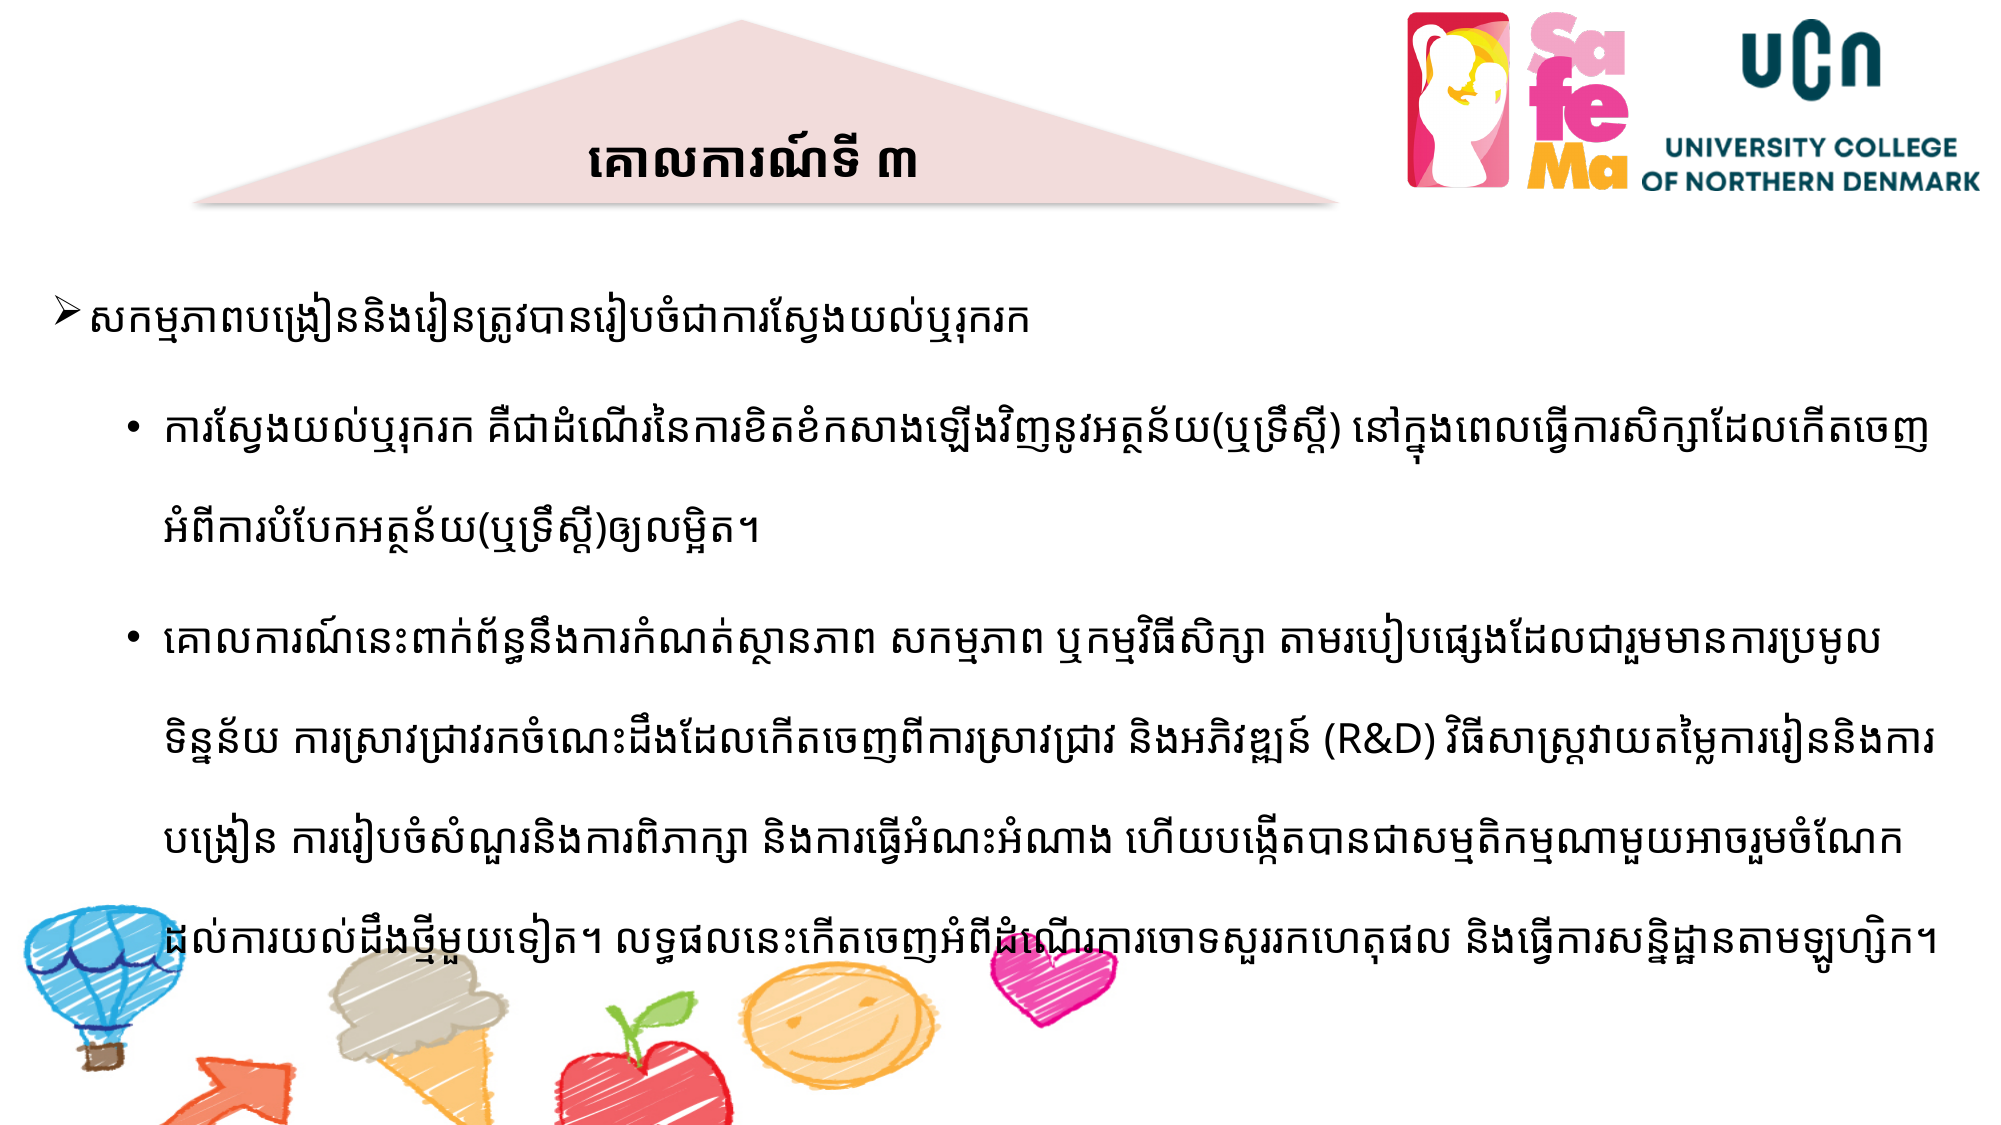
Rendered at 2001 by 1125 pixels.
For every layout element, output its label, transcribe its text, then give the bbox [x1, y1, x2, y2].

picture [1406, 11, 1629, 190]
picture [17, 870, 1671, 1125]
text_box គោលការណ៍ទី ៣ [190, 19, 1342, 204]
picture [1642, 19, 1980, 191]
text_box សកម្មភាពបង្រៀននិងរៀនត្រូវបានរៀបចំជាការស្វែងយល់ឬរុករក ការស្វែងយល់ឬរុករក គឺជាដំណើរនៃការខិតខំកសាងឡើងវិញនូវអត្ថន័យ(ឬទ្រឹស្តី) នៅក្នុងពេលធ្វើការសិក្សាដែលកើតចេញអំពីការបំបែកអត្ថន័យ(ឬទ្រឹស្តី)ឲ្យលម្អិត។ គោលការណ៍នេះពាក់ព័ន្ធនឹងការកំណត់ស្ថានភាព សកម្មភាព ឬកម្មវិធីសិក្សា តាមរបៀបផ្សេងដែលជារួមមានការប្រមូលទិន្នន័យ ការស្រាវជ្រាវរកចំណេះដឹងដែលកើតចេញពីការស្រាវជ្រាវ និងអភិវឌ្ឍន៍​​ ​(R&D) វិធីសាស្ត្រវាយតម្លៃការរៀននិងការបង្រៀន ការរៀបចំសំណួរនិងការពិភាក្សា និងការធ្វើអំណះអំណាង ហើយបង្កើតបានជាសម្មតិកម្មណាមួយអាចរួមចំណែកដល់ការយល់ដឹងថ្មីមួយទៀត។ លទ្ធផលនេះកើតចេញអំពីដំណើរការចោទសួររកហេតុផល និងធ្វើការសន្និដ្ឋានតាមឡូហ្សិក។ [36, 232, 1980, 1068]
